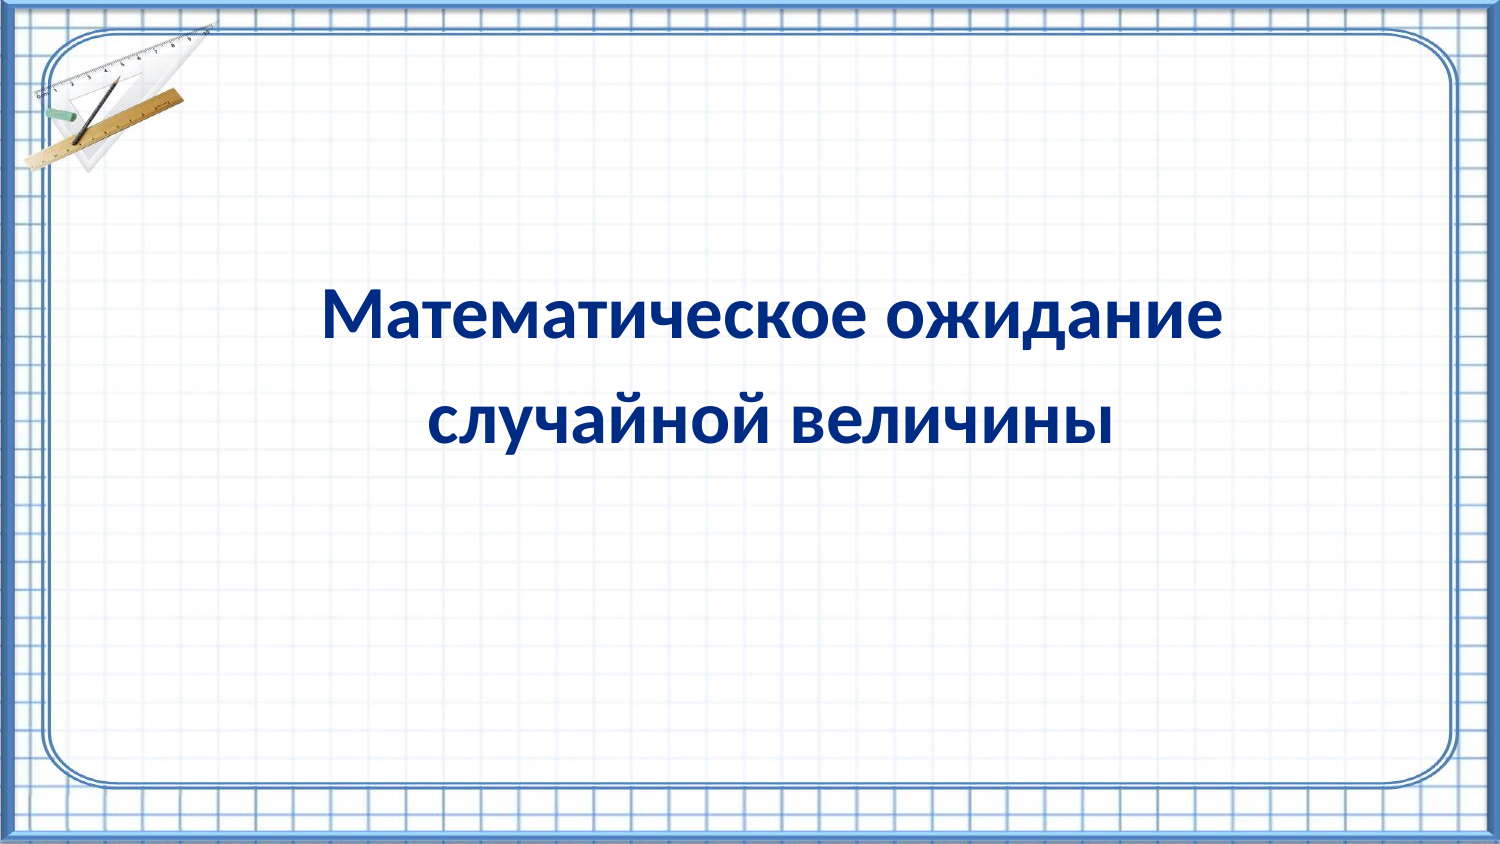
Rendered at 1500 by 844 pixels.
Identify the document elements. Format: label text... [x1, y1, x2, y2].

list Математическое ожидание случайной величины [76, 256, 1424, 576]
picture [0, 0, 1500, 844]
